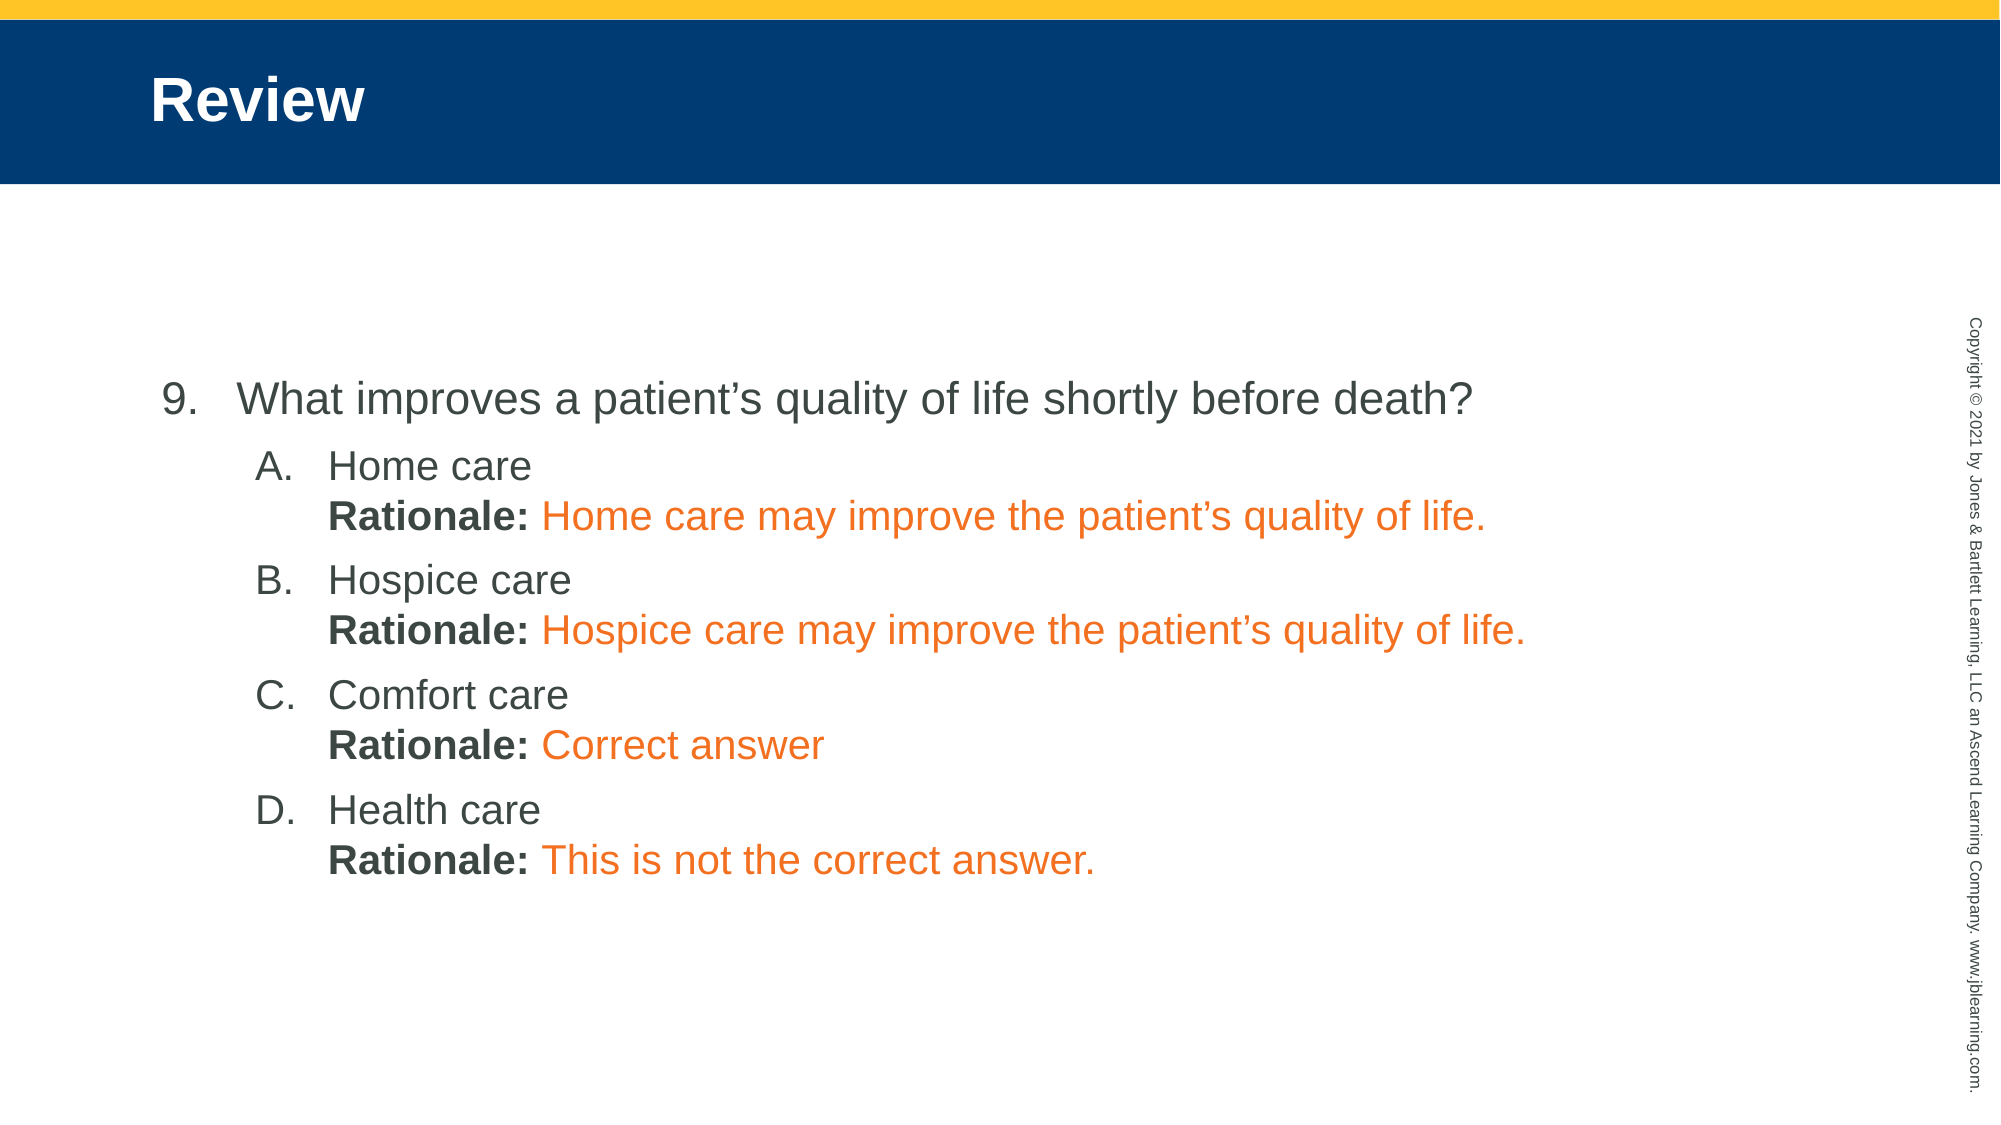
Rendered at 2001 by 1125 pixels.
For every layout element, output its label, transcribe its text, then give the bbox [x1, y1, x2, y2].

title Review [0, 19, 2000, 185]
list What improves a patient’s quality of life shortly before death? Home care Rationale: Home care may improve the patient’s quality of life. Hospice care Rationale: Hospice care may improve the patient’s quality of life. Comfort care Rationale: Correct answer Health care Rationale: This is not the correct answer. [146, 361, 1859, 1016]
